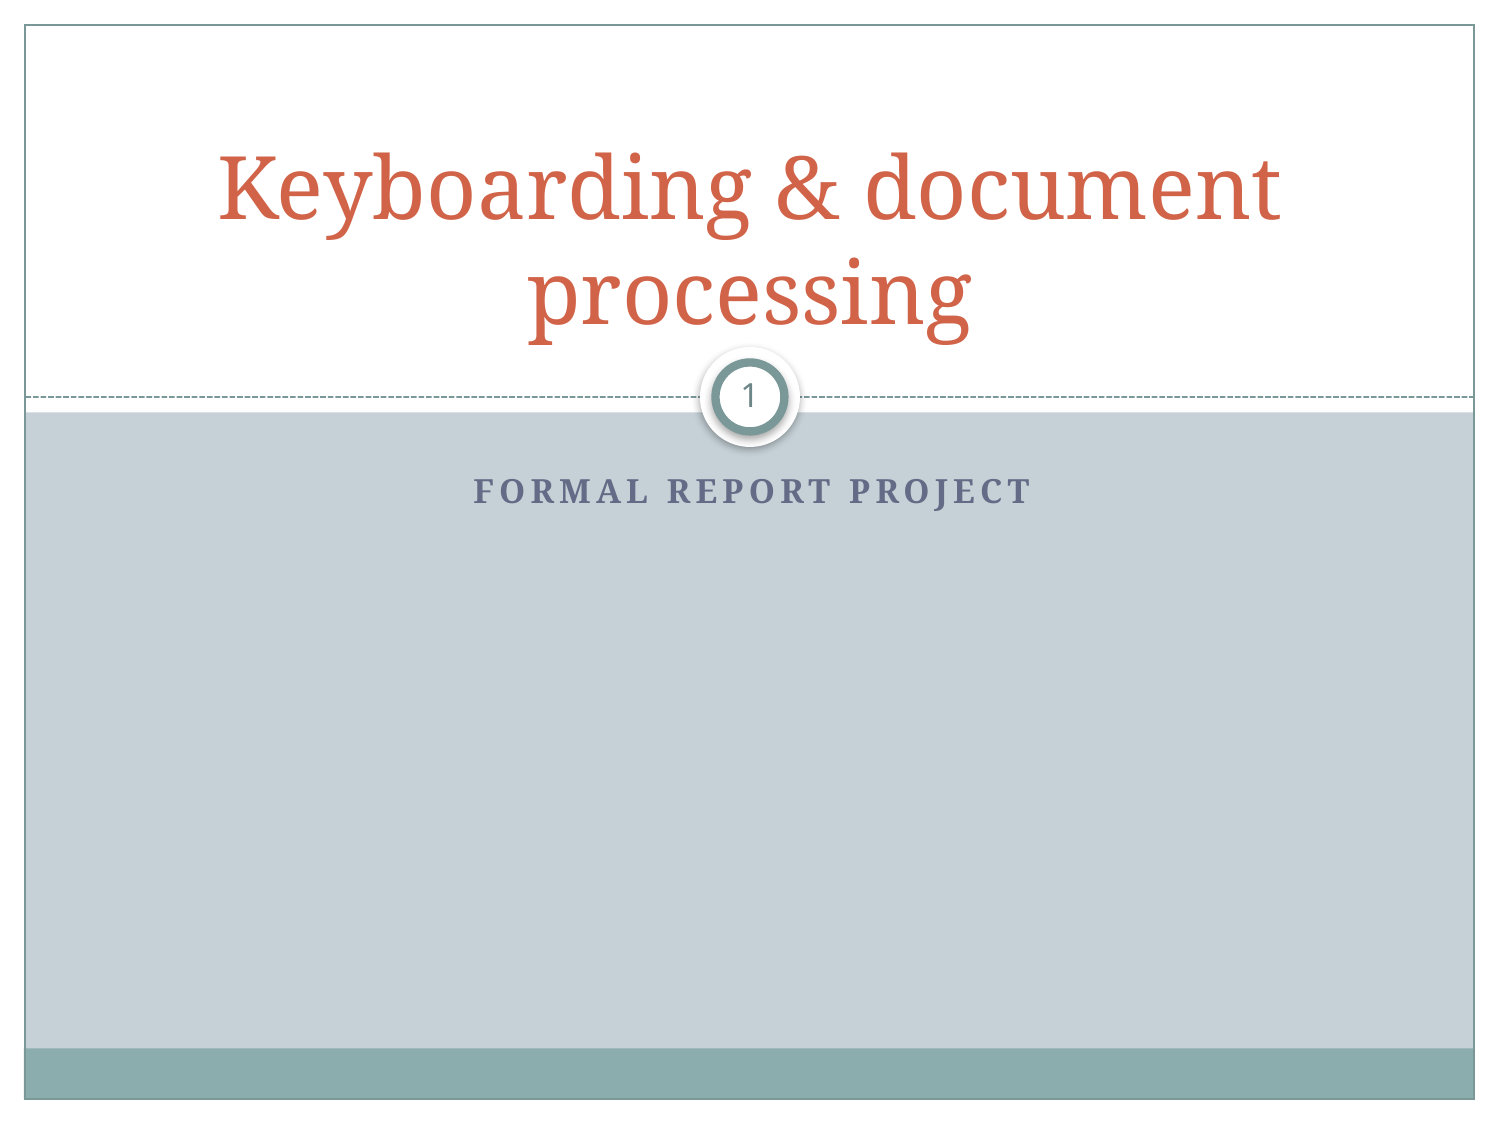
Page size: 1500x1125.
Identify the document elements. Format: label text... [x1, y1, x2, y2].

slide_number 1 [712, 360, 788, 434]
title Keyboarding & document processing [112, 62, 1388, 350]
subtitle Formal Report project [225, 462, 1275, 750]
